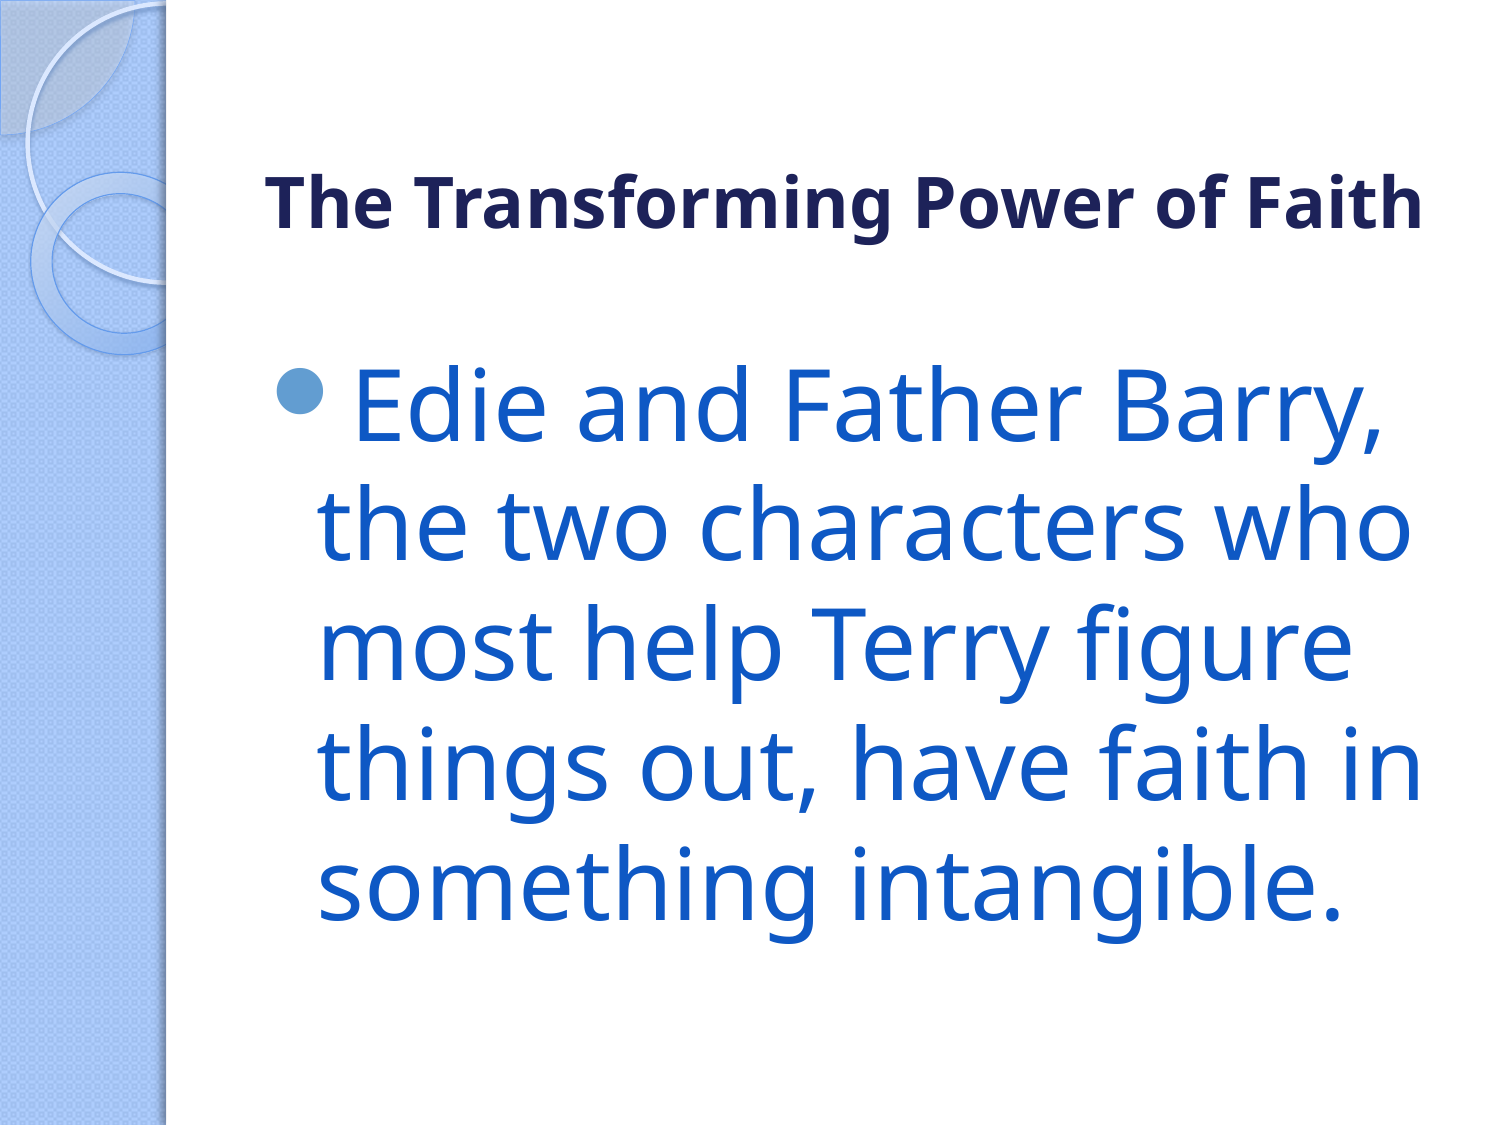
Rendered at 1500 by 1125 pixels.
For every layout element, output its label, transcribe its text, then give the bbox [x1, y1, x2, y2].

list Edie and Father Barry, the two characters who most help Terry figure things out, have faith in something intangible. [242, 333, 1473, 1125]
title The Transforming Power of Faith [230, 137, 1461, 325]
